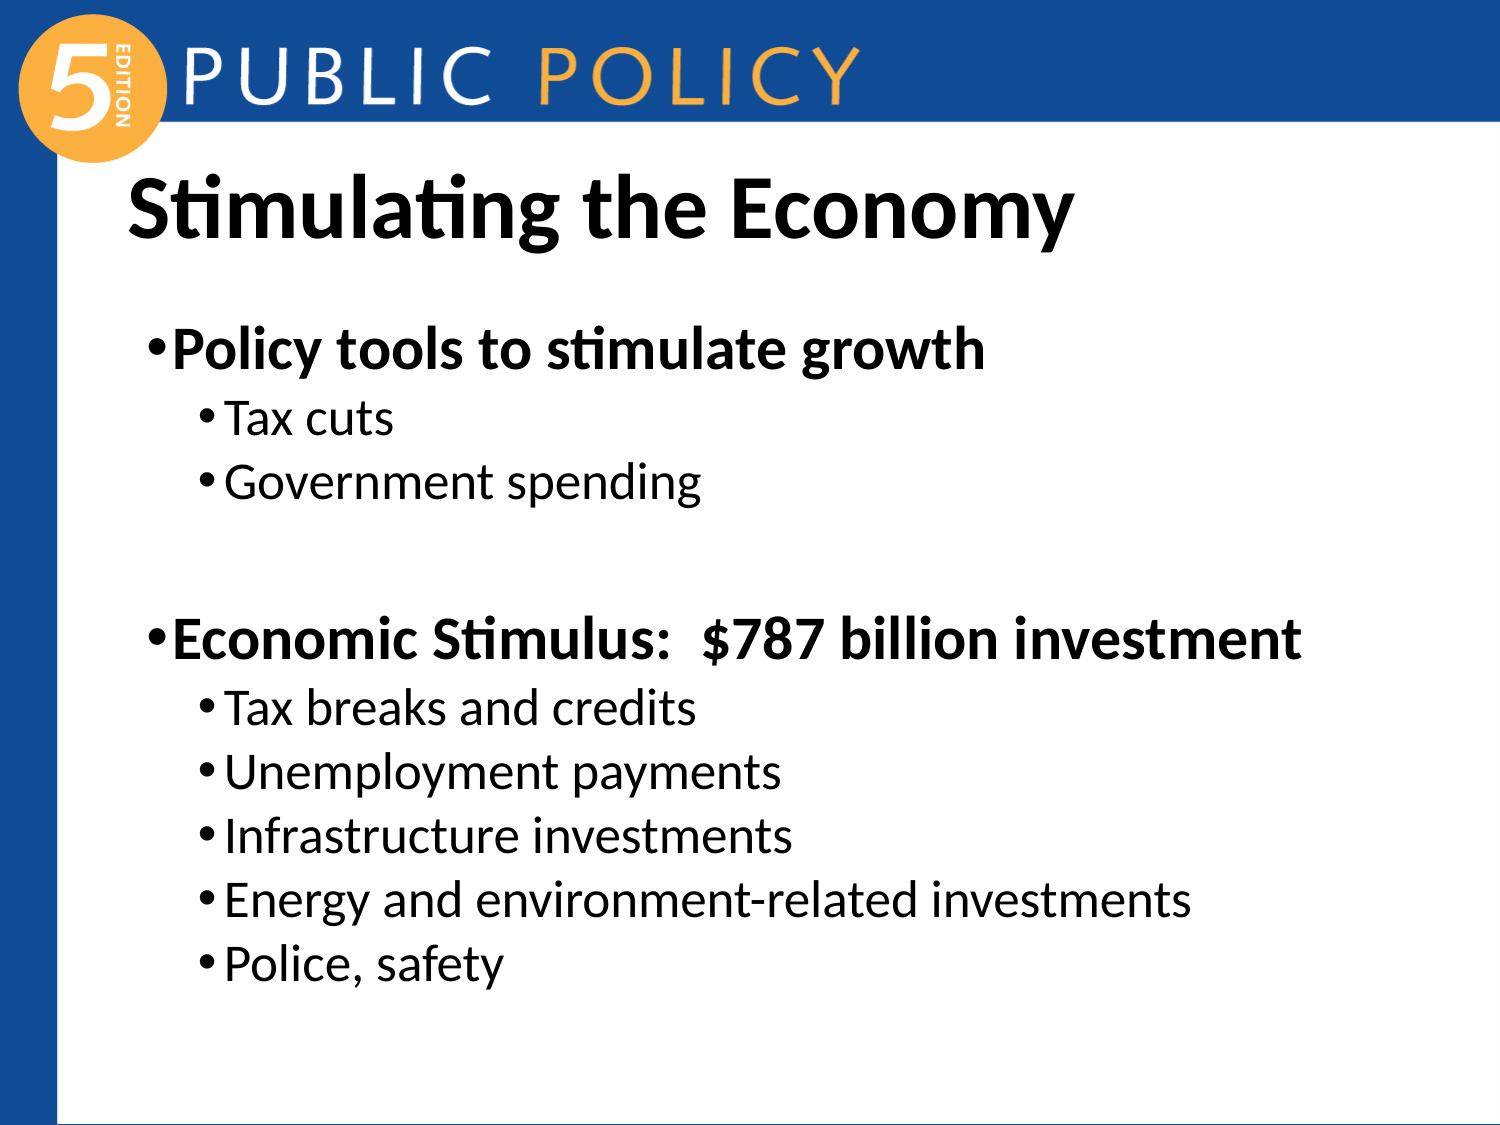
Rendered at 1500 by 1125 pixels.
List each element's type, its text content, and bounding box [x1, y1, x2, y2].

list Policy tools to stimulate growth Tax cuts Government spending Economic Stimulus: $787 billion investment Tax breaks and credits Unemployment payments Infrastructure investments Energy and environment-related investments Police, safety [131, 308, 1391, 1009]
picture [0, 0, 1500, 1125]
title Stimulating the Economy [112, 99, 1407, 318]
